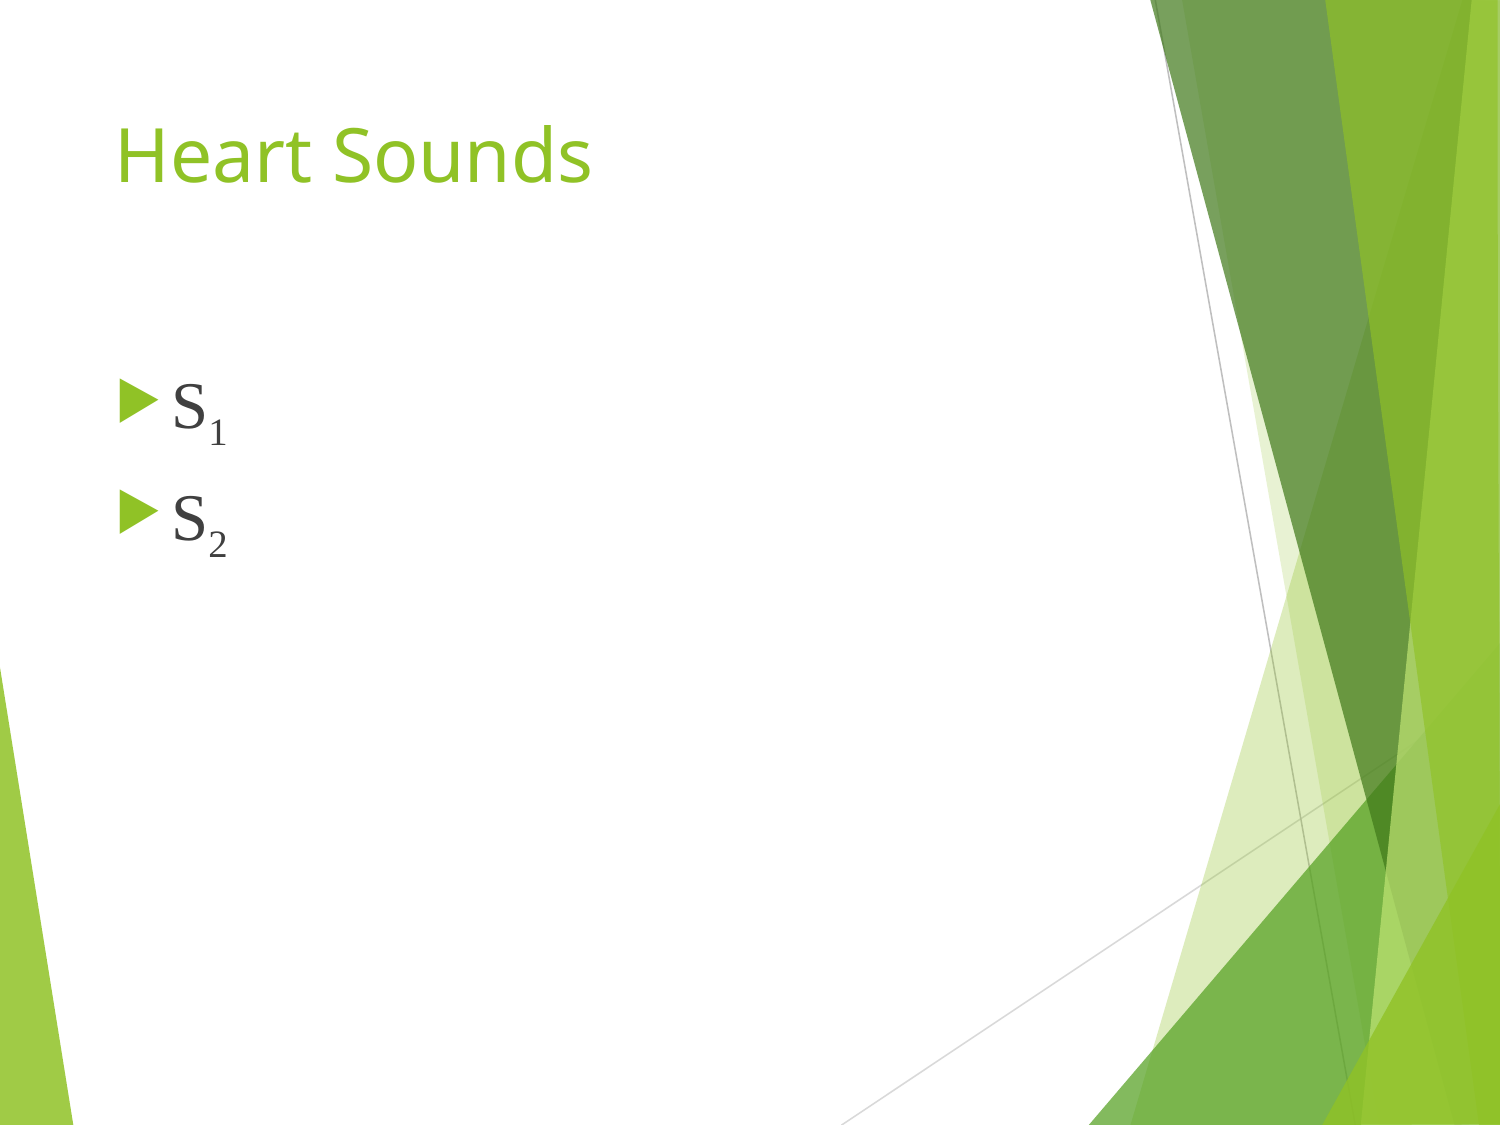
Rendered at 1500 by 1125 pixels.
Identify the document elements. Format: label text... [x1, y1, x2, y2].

title Heart Sounds [99, 99, 1142, 317]
list S1 S2 [99, 354, 1142, 992]
